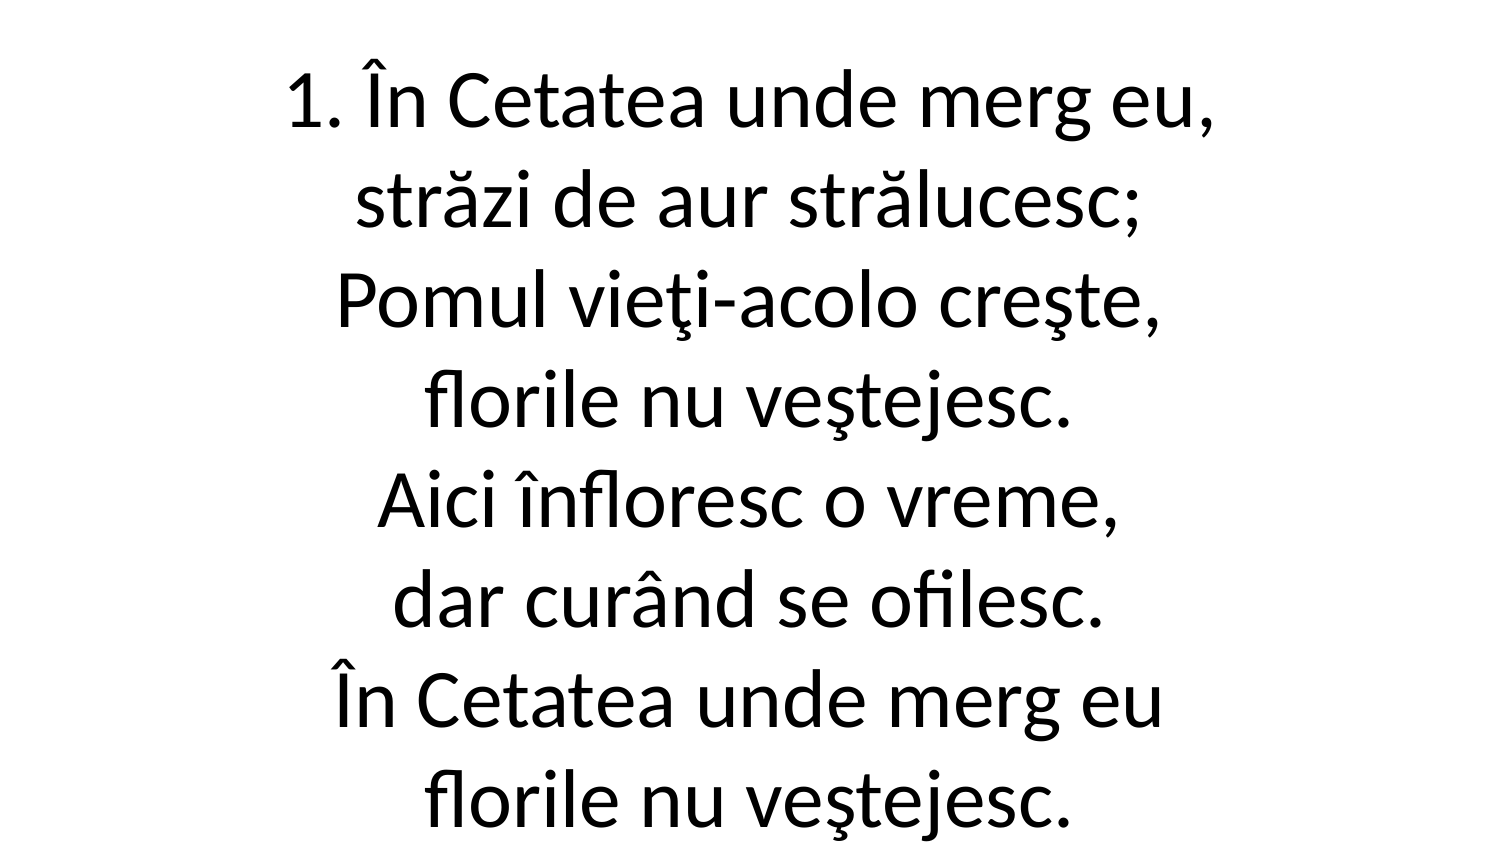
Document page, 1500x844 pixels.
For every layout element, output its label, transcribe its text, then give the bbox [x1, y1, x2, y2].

text_box 1. În Cetatea unde merg eu, străzi de aur strălucesc; Pomul vieţi-acolo creşte, florile nu veştejesc. Aici înfloresc o vreme, dar curând se ofilesc. În Cetatea unde merg eu florile nu veştejesc. [267, 0, 1233, 844]
